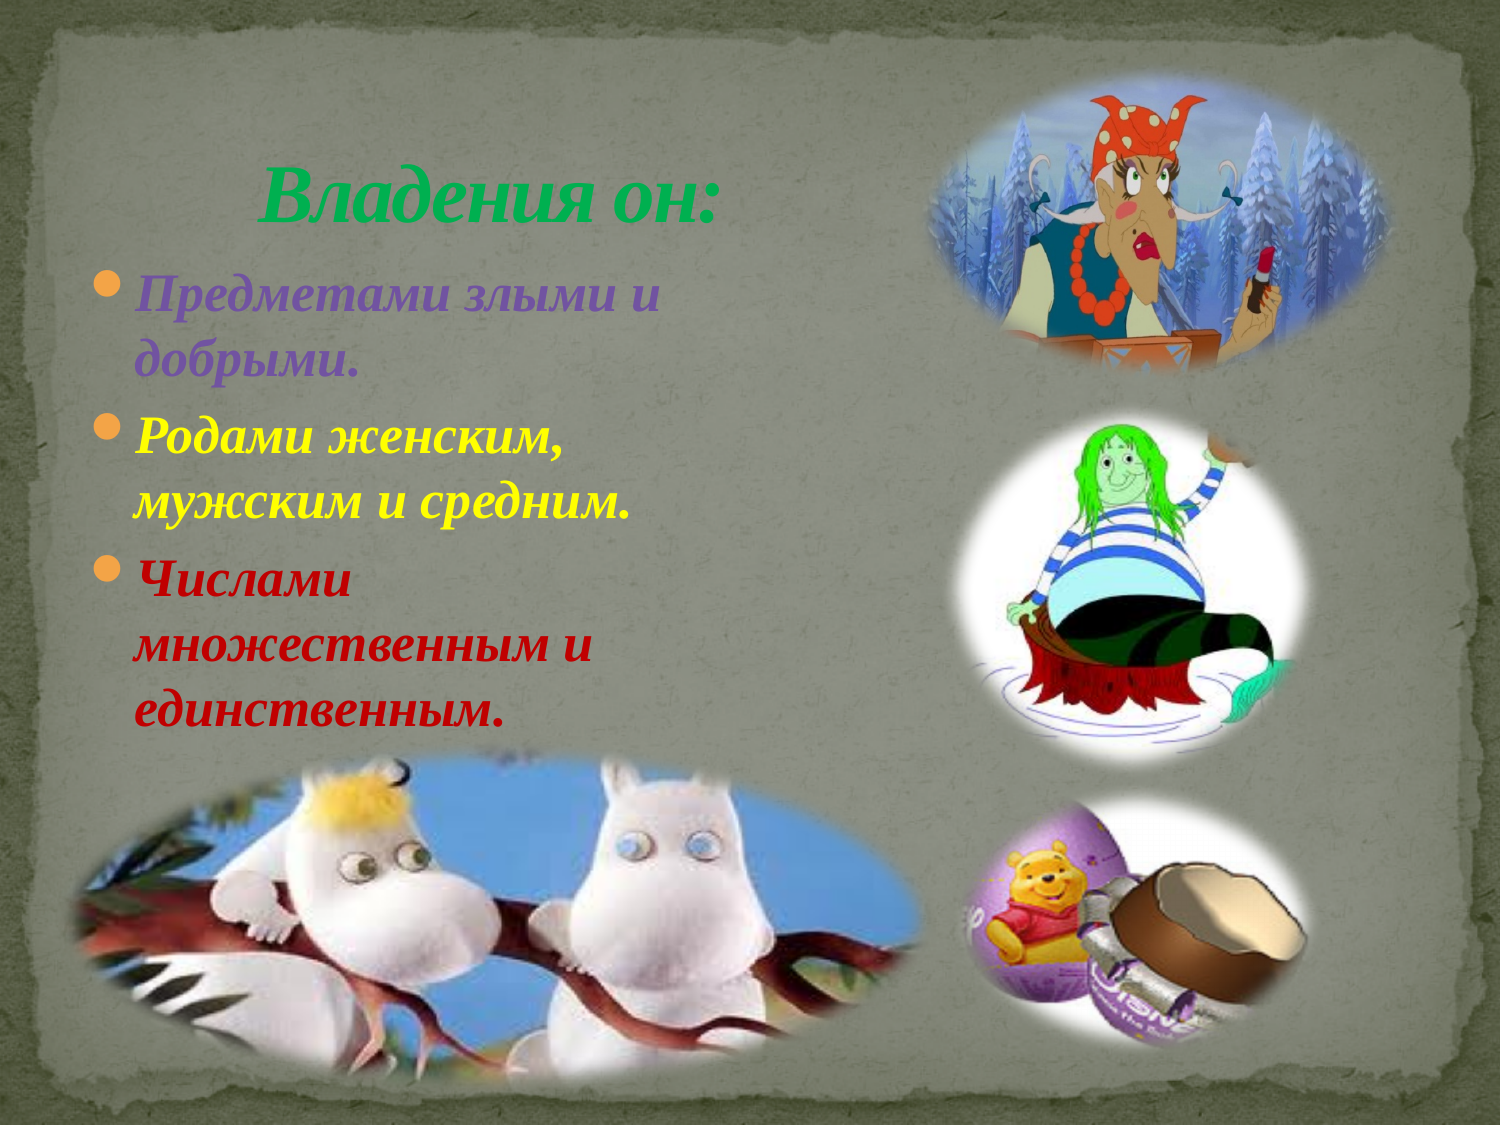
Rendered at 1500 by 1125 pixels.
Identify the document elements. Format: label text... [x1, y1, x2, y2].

picture [939, 400, 1324, 1058]
picture [55, 740, 938, 1094]
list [915, 60, 1406, 382]
title Владения он: [222, 58, 808, 247]
list Предметами злыми и добрыми. Родами женским, мужским и средним. Числами множественным и единственным. [75, 249, 741, 728]
